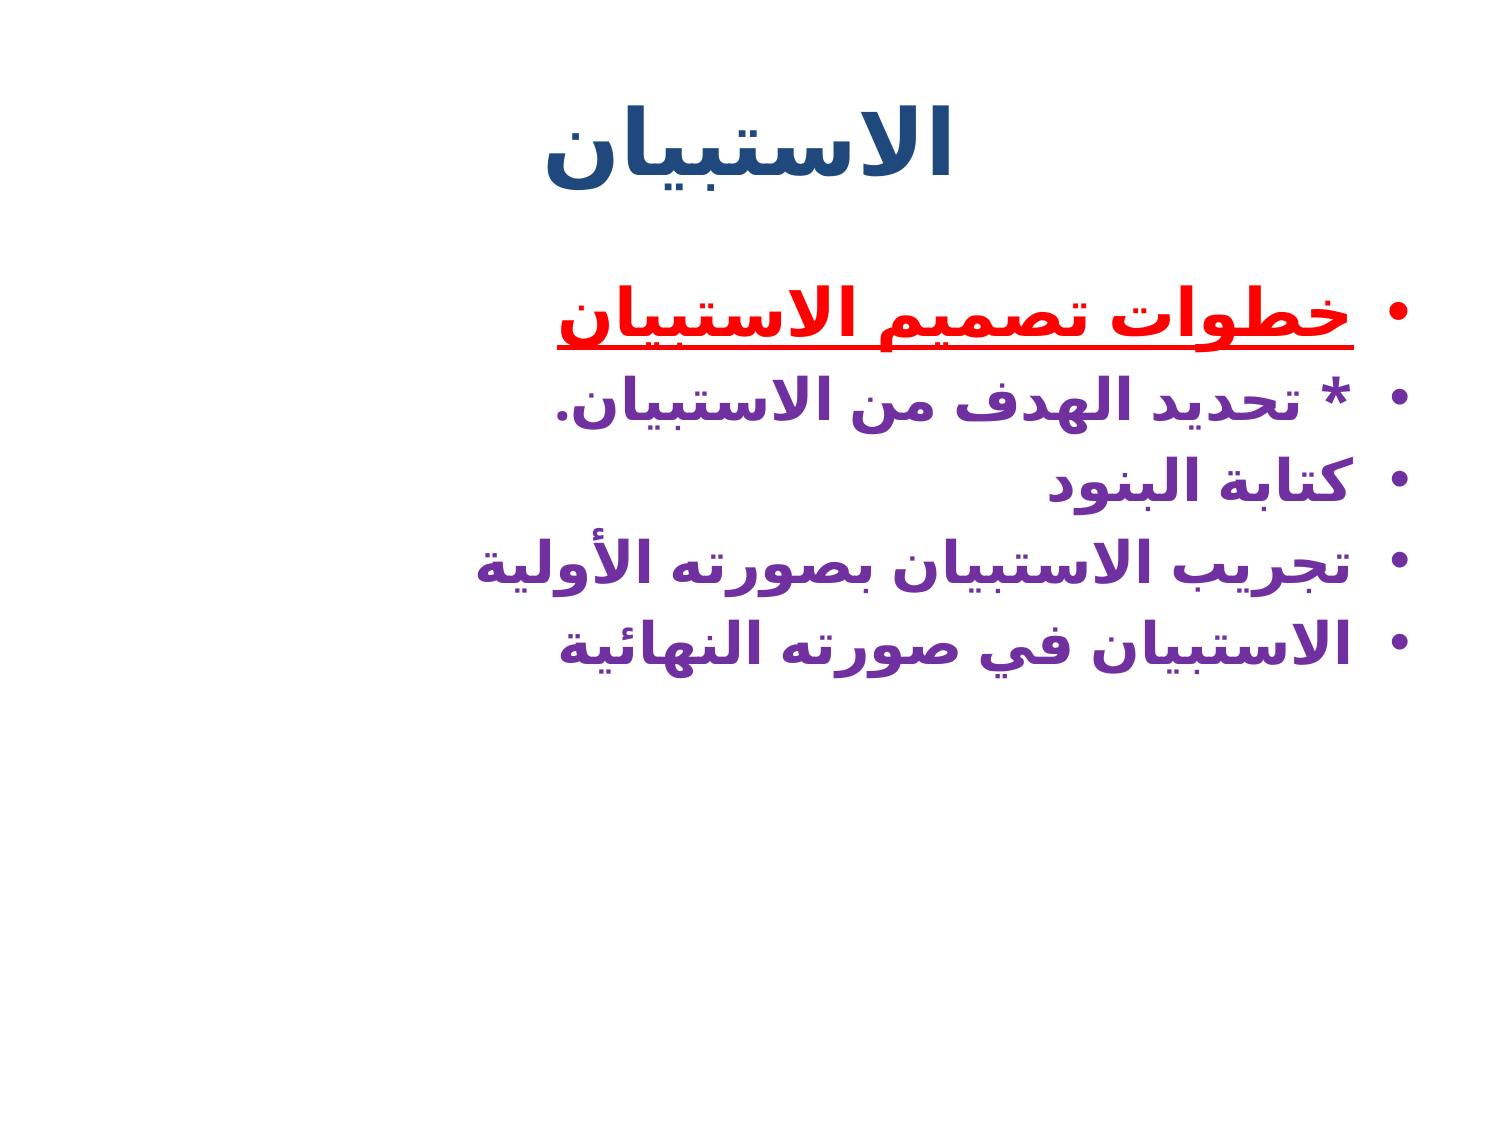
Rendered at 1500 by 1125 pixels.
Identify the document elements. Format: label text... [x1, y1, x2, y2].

list خطوات تصميم الاستبيان * تحديد الهدف من الاستبيان. كتابة البنود تجريب الاستبيان بصورته الأولية الاستبيان في صورته النهائية [75, 262, 1425, 1005]
title الاستبيان [75, 45, 1425, 233]
